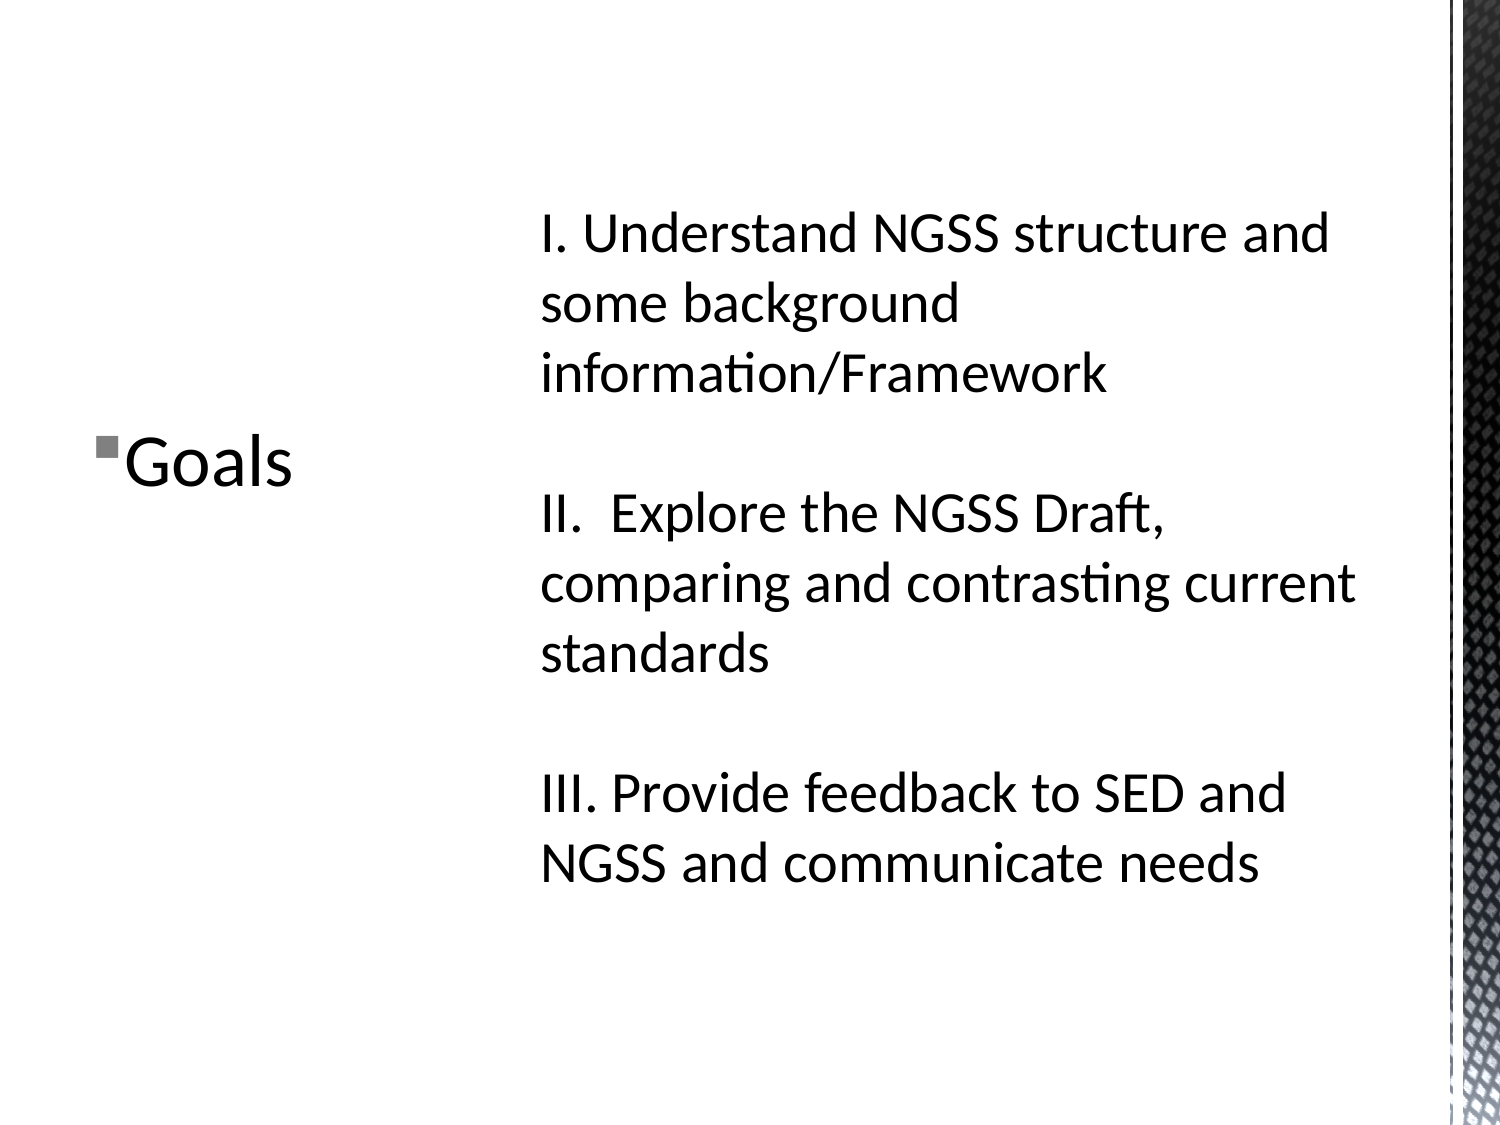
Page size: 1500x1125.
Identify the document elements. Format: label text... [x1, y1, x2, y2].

picture [1447, 0, 1500, 1125]
list Goals [75, 237, 425, 675]
title I. Understand NGSS structure and some background information/Framework II. Explore the NGSS Draft, comparing and contrasting current standards III. Provide feedback to SED and NGSS and communicate needs [525, 75, 1400, 1013]
